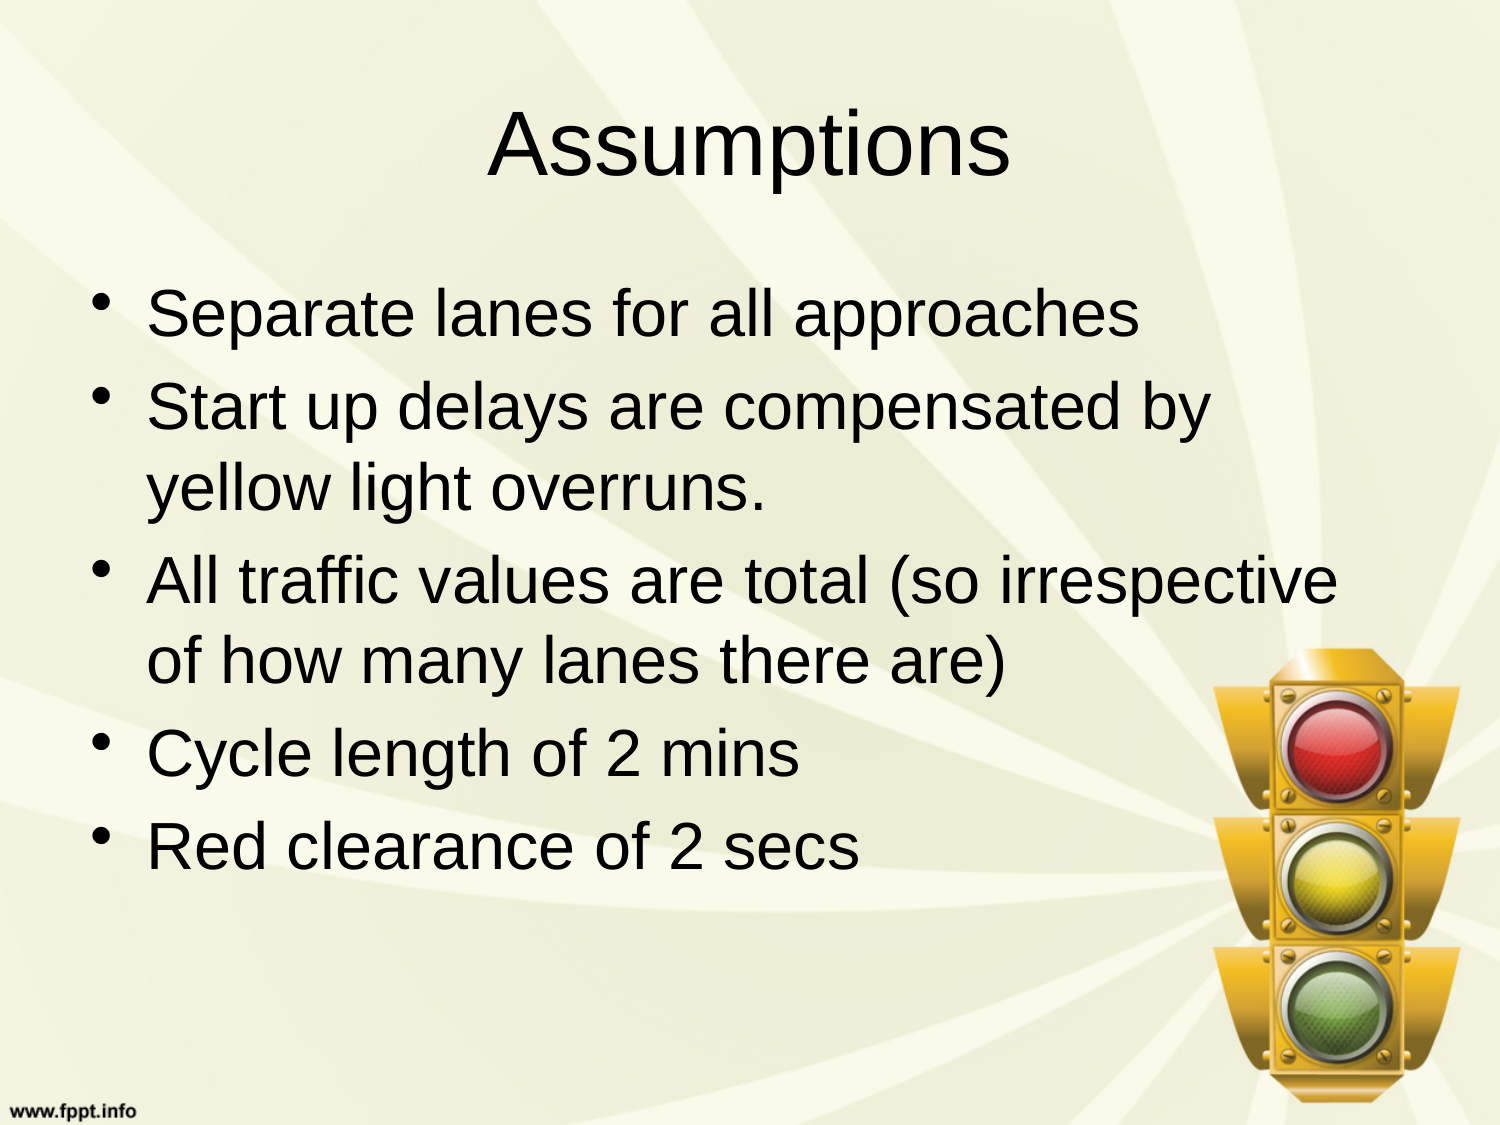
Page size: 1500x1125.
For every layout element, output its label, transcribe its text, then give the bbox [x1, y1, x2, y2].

list Separate lanes for all approaches Start up delays are compensated by yellow light overruns. All traffic values are total (so irrespective of how many lanes there are) Cycle length of 2 mins Red clearance of 2 secs [75, 262, 1425, 1005]
picture [0, 0, 1500, 1125]
title Assumptions [75, 45, 1425, 233]
